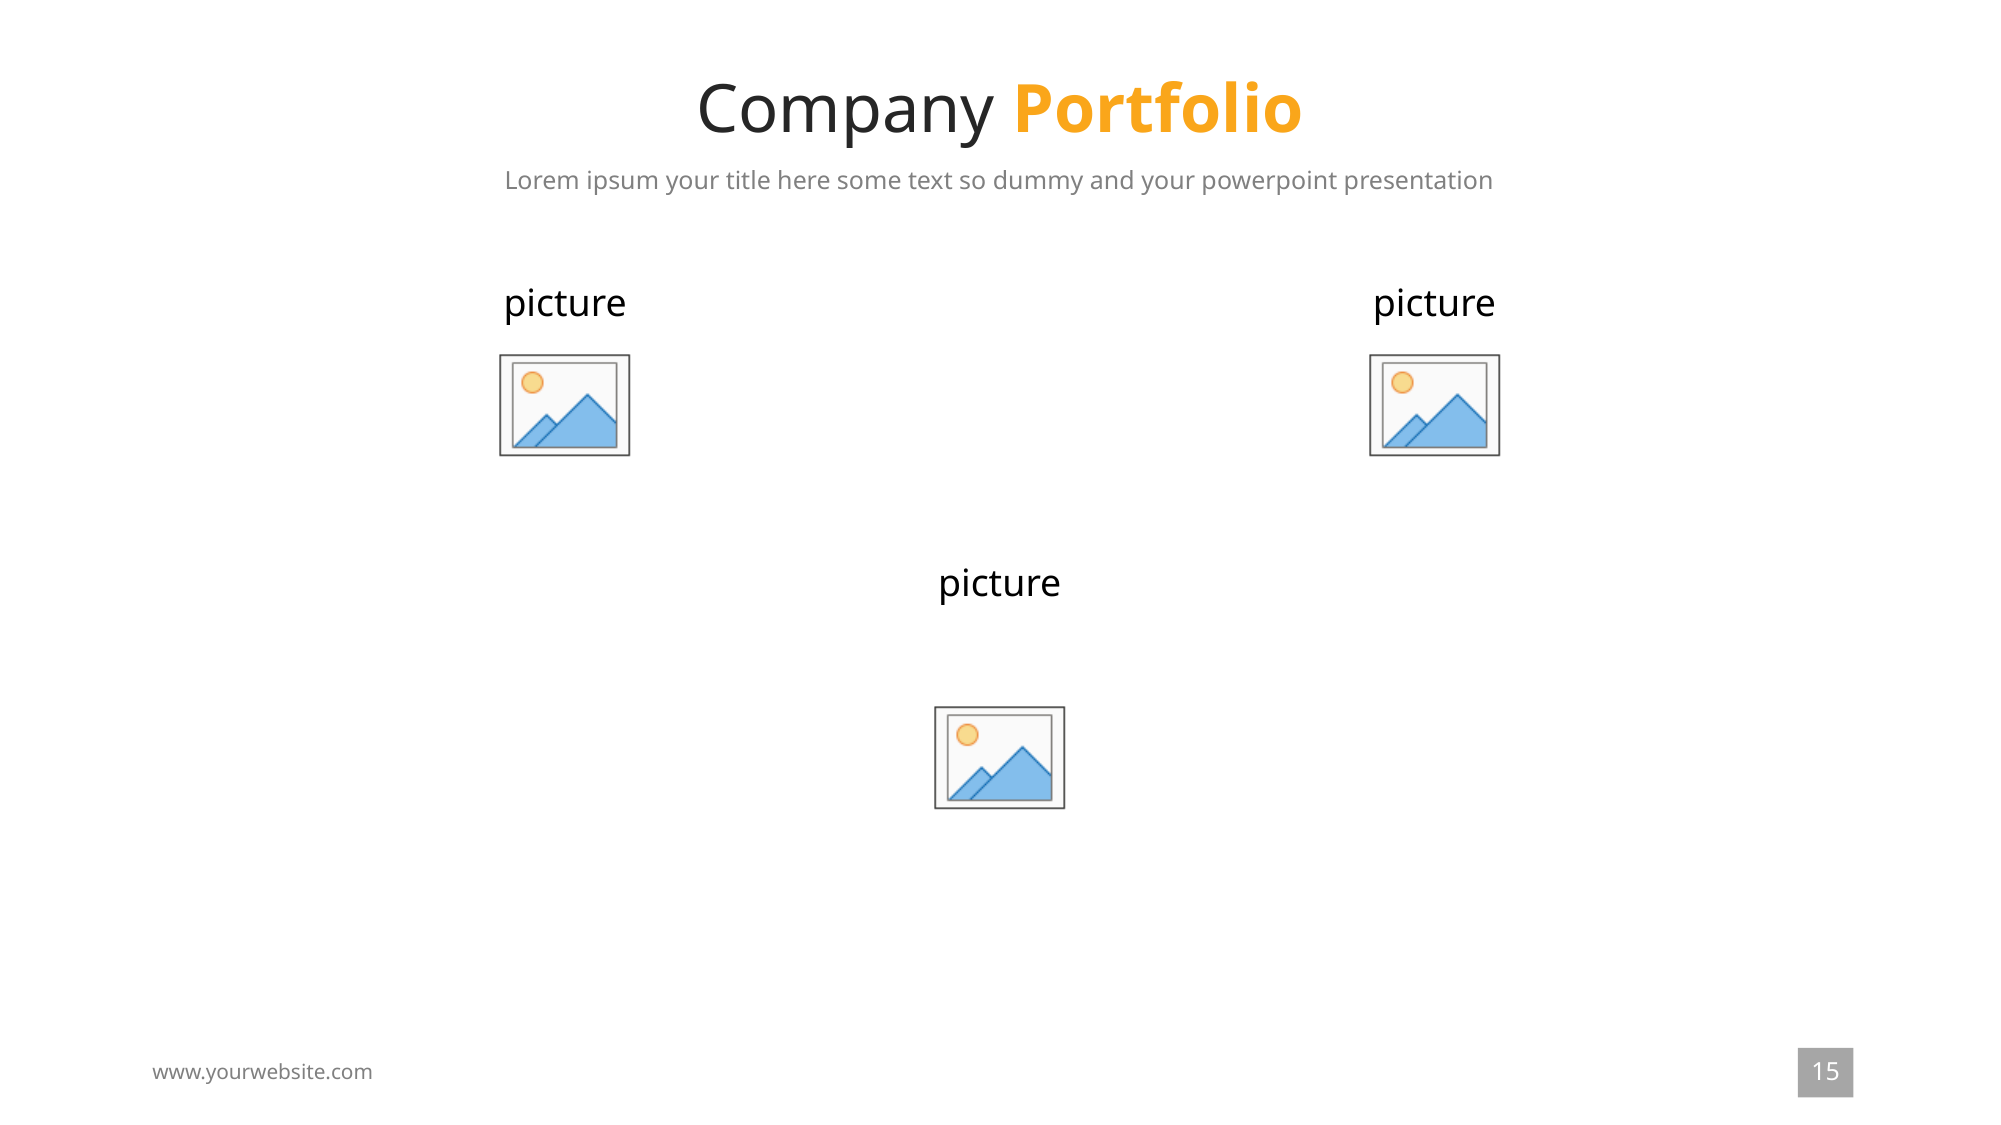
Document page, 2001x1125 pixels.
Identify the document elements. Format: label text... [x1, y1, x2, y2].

footer www.yourwebsite.com [137, 1042, 415, 1103]
title Company Portfolio [137, 55, 1863, 160]
picture [449, 551, 1551, 965]
picture [137, 271, 993, 540]
slide_number 15 [1788, 1042, 1863, 1103]
list Lorem ipsum your title here some text so dummy and your powerpoint presentation [137, 160, 1863, 207]
picture [1006, 271, 1863, 540]
